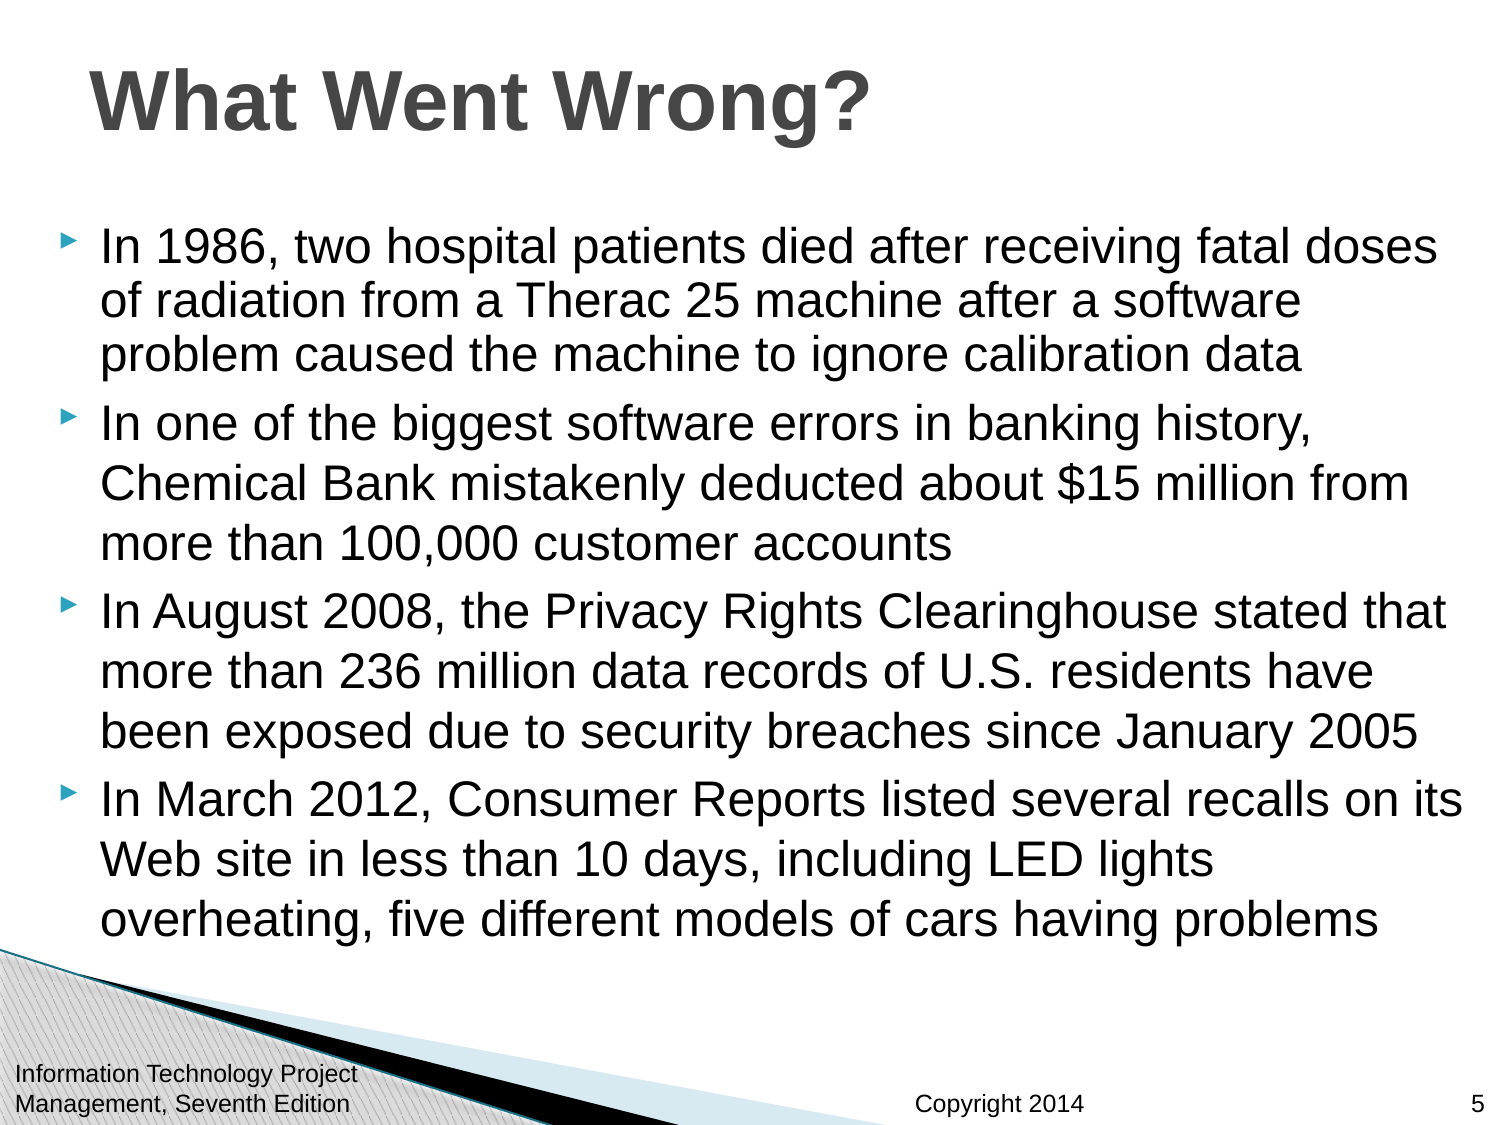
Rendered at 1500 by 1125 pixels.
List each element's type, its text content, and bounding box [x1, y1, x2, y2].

title What Went Wrong? [75, 2, 1425, 190]
footer Information Technology Project Management, Seventh Edition [0, 1065, 425, 1125]
list In 1986, two hospital patients died after receiving fatal doses of radiation from a Therac 25 machine after a software problem caused the machine to ignore calibration data In one of the biggest software errors in banking history, Chemical Bank mistakenly deducted about $15 million from more than 100,000 customer accounts In August 2008, the Privacy Rights Clearinghouse stated that more than 236 million data records of U.S. residents have been exposed due to security breaches since January 2005 In March 2012, Consumer Reports listed several recalls on its Web site in less than 10 days, including LED lights overheating, five different models of cars having problems [24, 212, 1500, 963]
slide_number 5 [1408, 1065, 1500, 1125]
